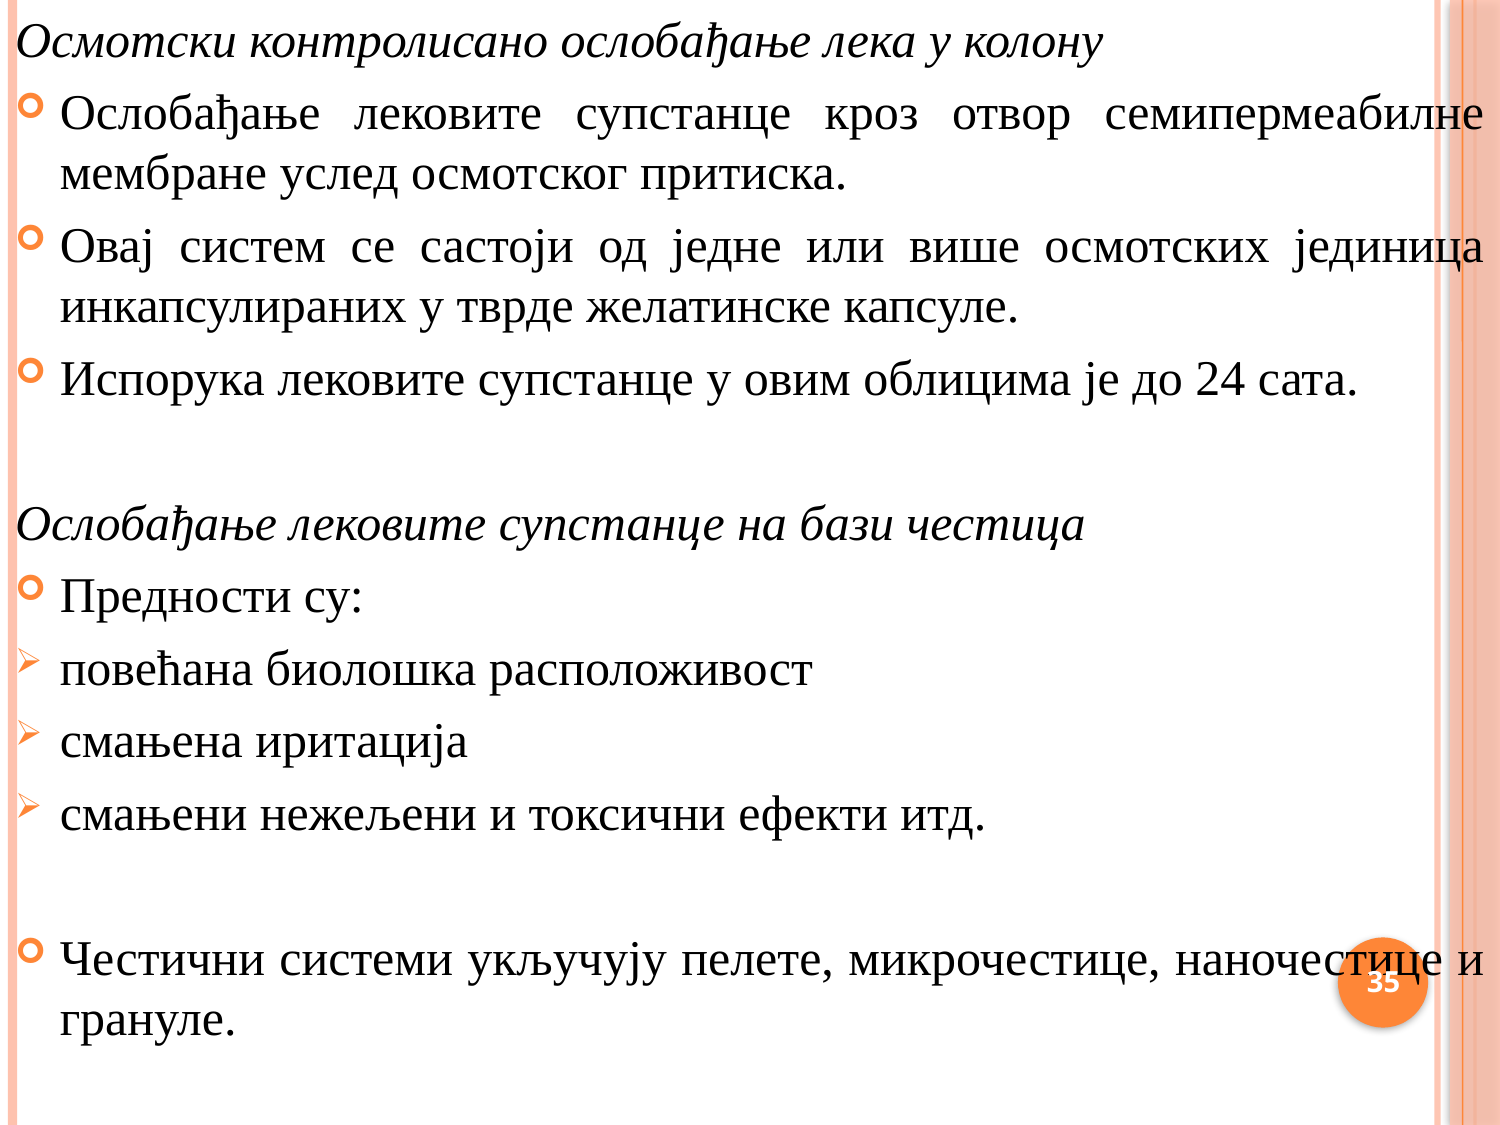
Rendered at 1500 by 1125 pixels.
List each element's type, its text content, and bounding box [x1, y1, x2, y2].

list Осмотски контролисано ослобађање лека у колону Ослобађање лековите супстанце кроз отвор семипермеабилне мембране услед осмотског притиска. Овај систем се састоји од једне или више осмотских јединица инкапсулираних у тврде желатинске капсуле. Испорука лековите супстанце у овим облицима је до 24 сата. Ослобађање лековите супстанце на бази честица Предности су: повећана биолошка расположивост смањена иритација смањени нежељени и токсични ефекти итд. Честични системи укључују пелете, микрочестице, наночестице и грануле. [0, 0, 1500, 1125]
slide_number 35 [1333, 940, 1434, 1026]
